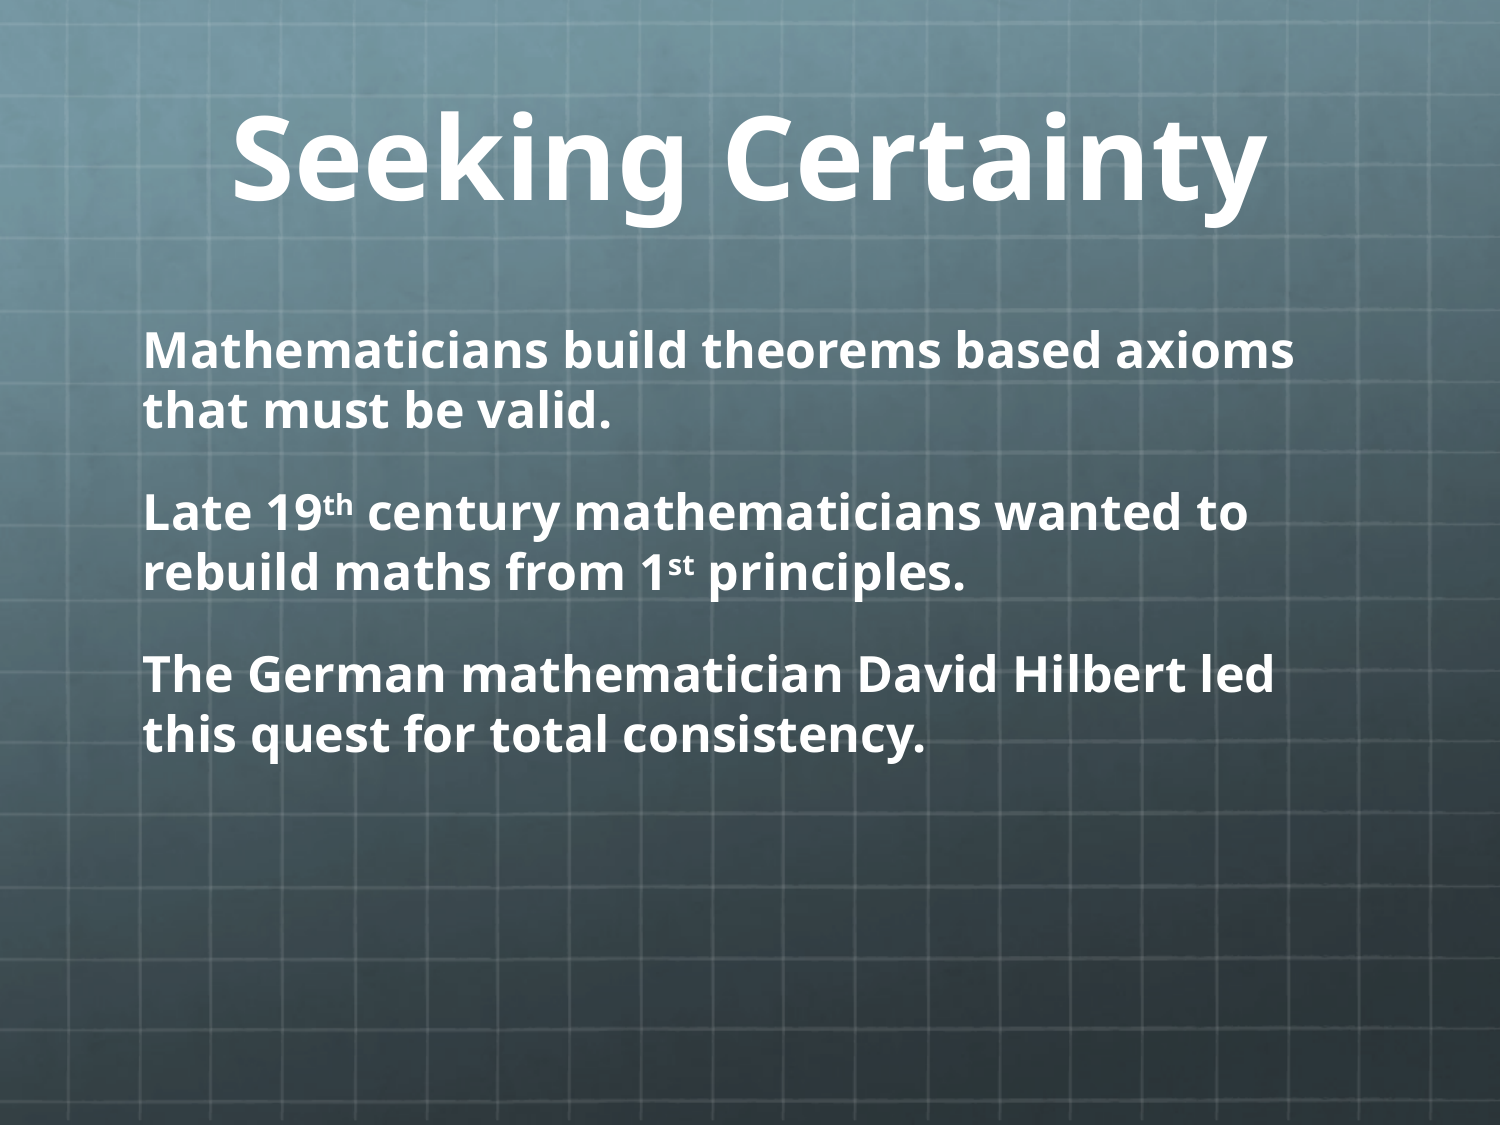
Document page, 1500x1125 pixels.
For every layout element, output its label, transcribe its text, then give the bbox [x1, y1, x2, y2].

title Seeking Certainty [127, 17, 1372, 289]
picture [0, 0, 1500, 1125]
list Mathematicians build theorems based axioms that must be valid. Late 19th century mathematicians wanted to rebuild maths from 1st principles. The German mathematician David Hilbert led this quest for total consistency. [127, 311, 1372, 960]
